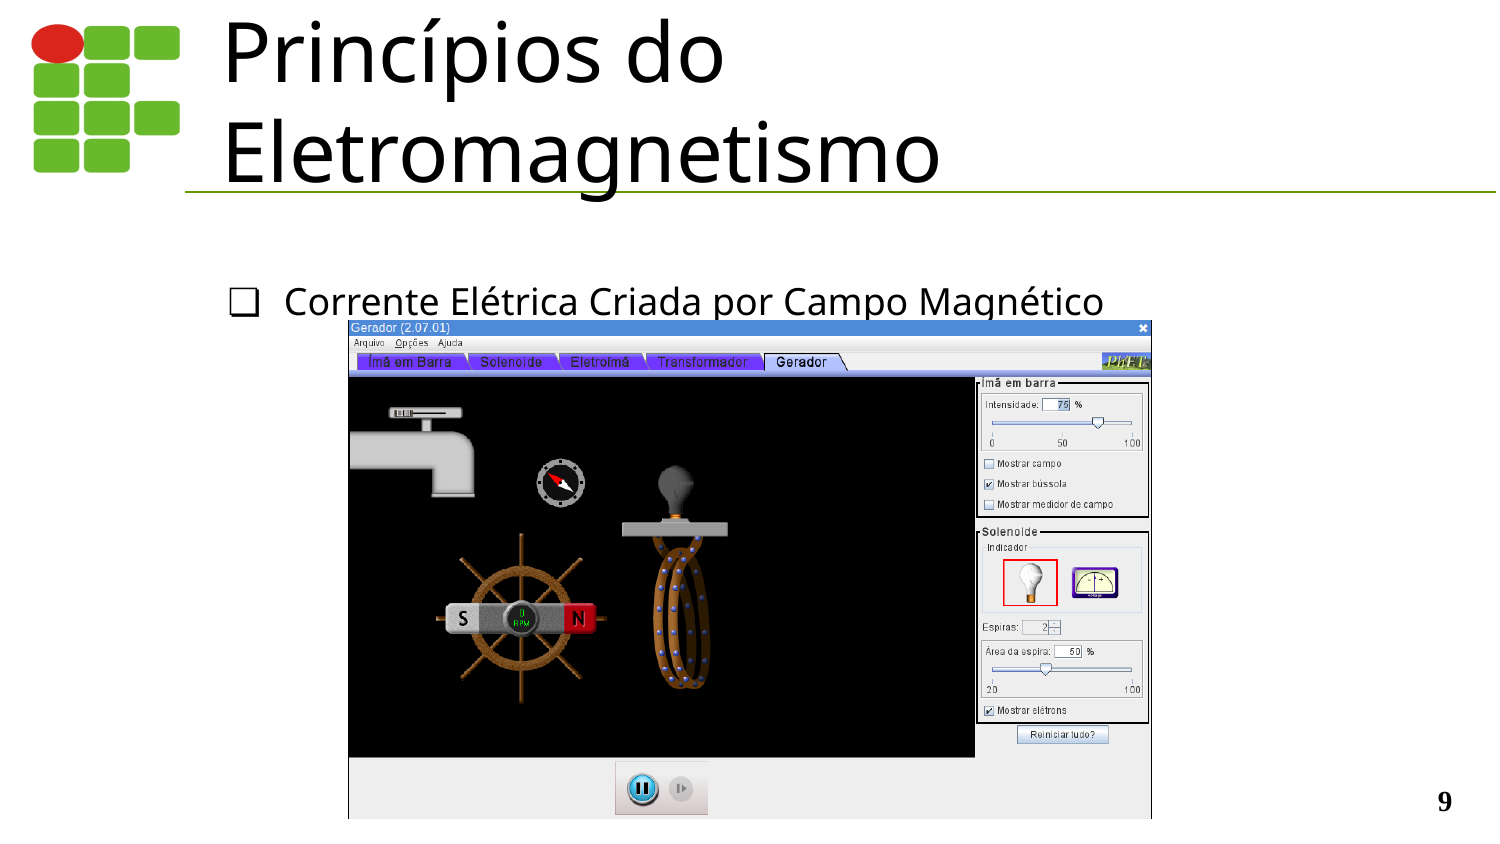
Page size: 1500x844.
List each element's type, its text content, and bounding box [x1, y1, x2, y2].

list Corrente Elétrica Criada por Campo Magnético [193, 248, 1490, 321]
picture [29, 23, 182, 174]
text_box ‹#› [1390, 768, 1468, 825]
title Princípios do Eletromagnetismo [206, 26, 1468, 207]
picture [236, 320, 1264, 819]
